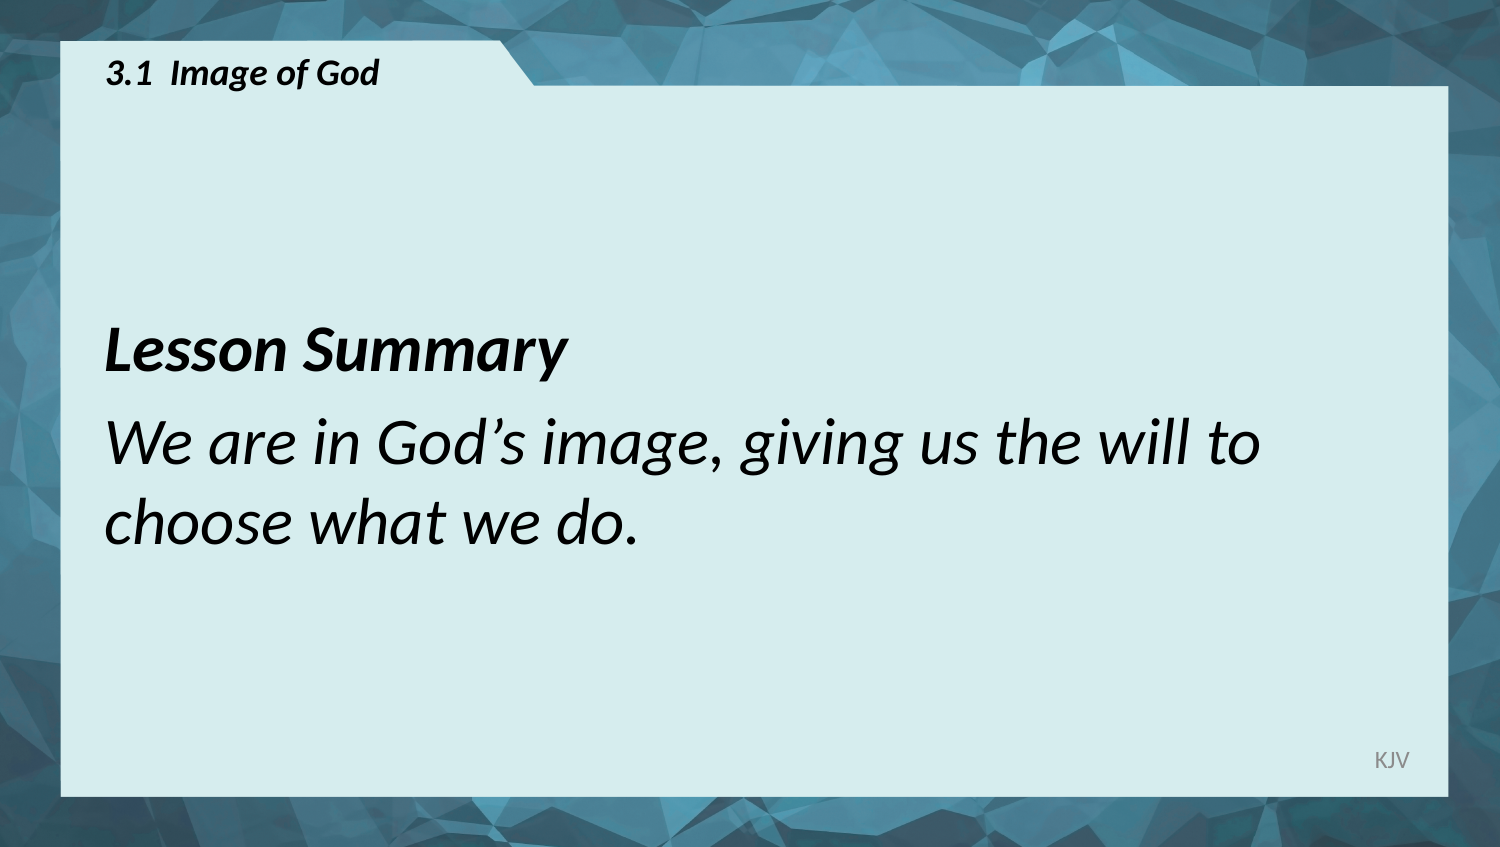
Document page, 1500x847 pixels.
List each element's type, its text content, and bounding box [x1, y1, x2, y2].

title 3.1 Image of God [89, 33, 1420, 108]
footer KJV [950, 736, 1425, 782]
list Lesson Summary We are in God’s image, giving us the will to choose what we do. [89, 141, 1403, 722]
picture [0, 0, 1500, 847]
